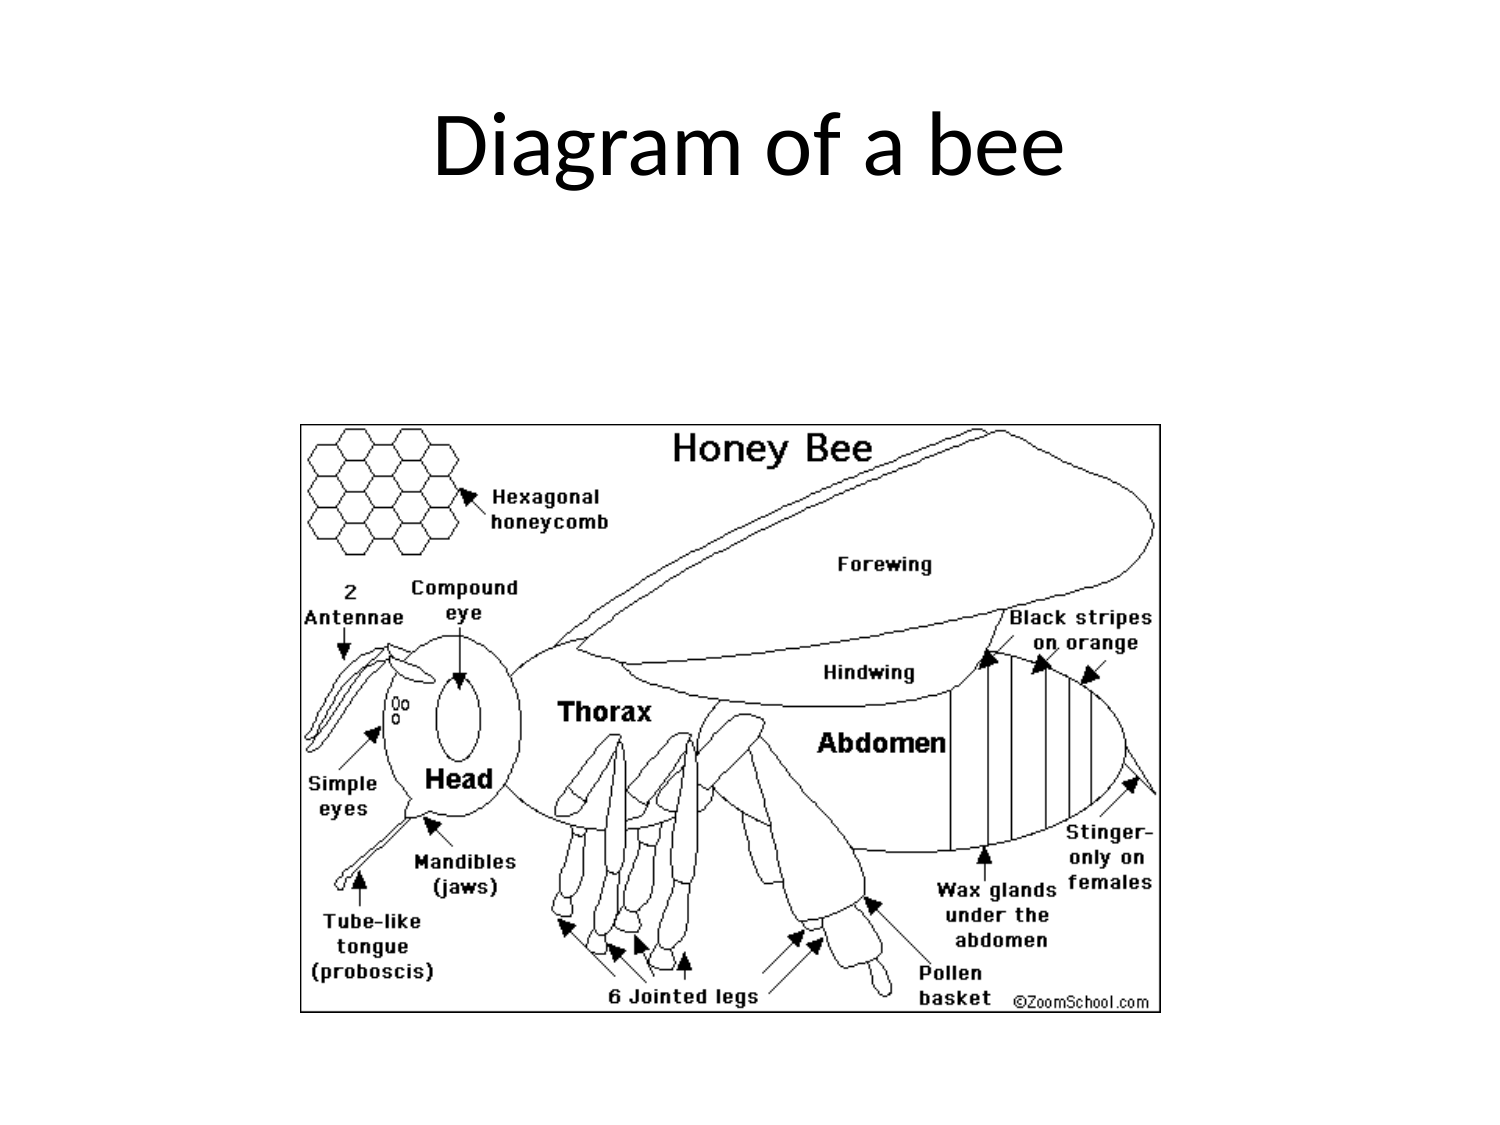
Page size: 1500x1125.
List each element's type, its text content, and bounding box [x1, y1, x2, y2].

picture [299, 424, 1162, 1013]
title Diagram of a bee [75, 45, 1425, 233]
